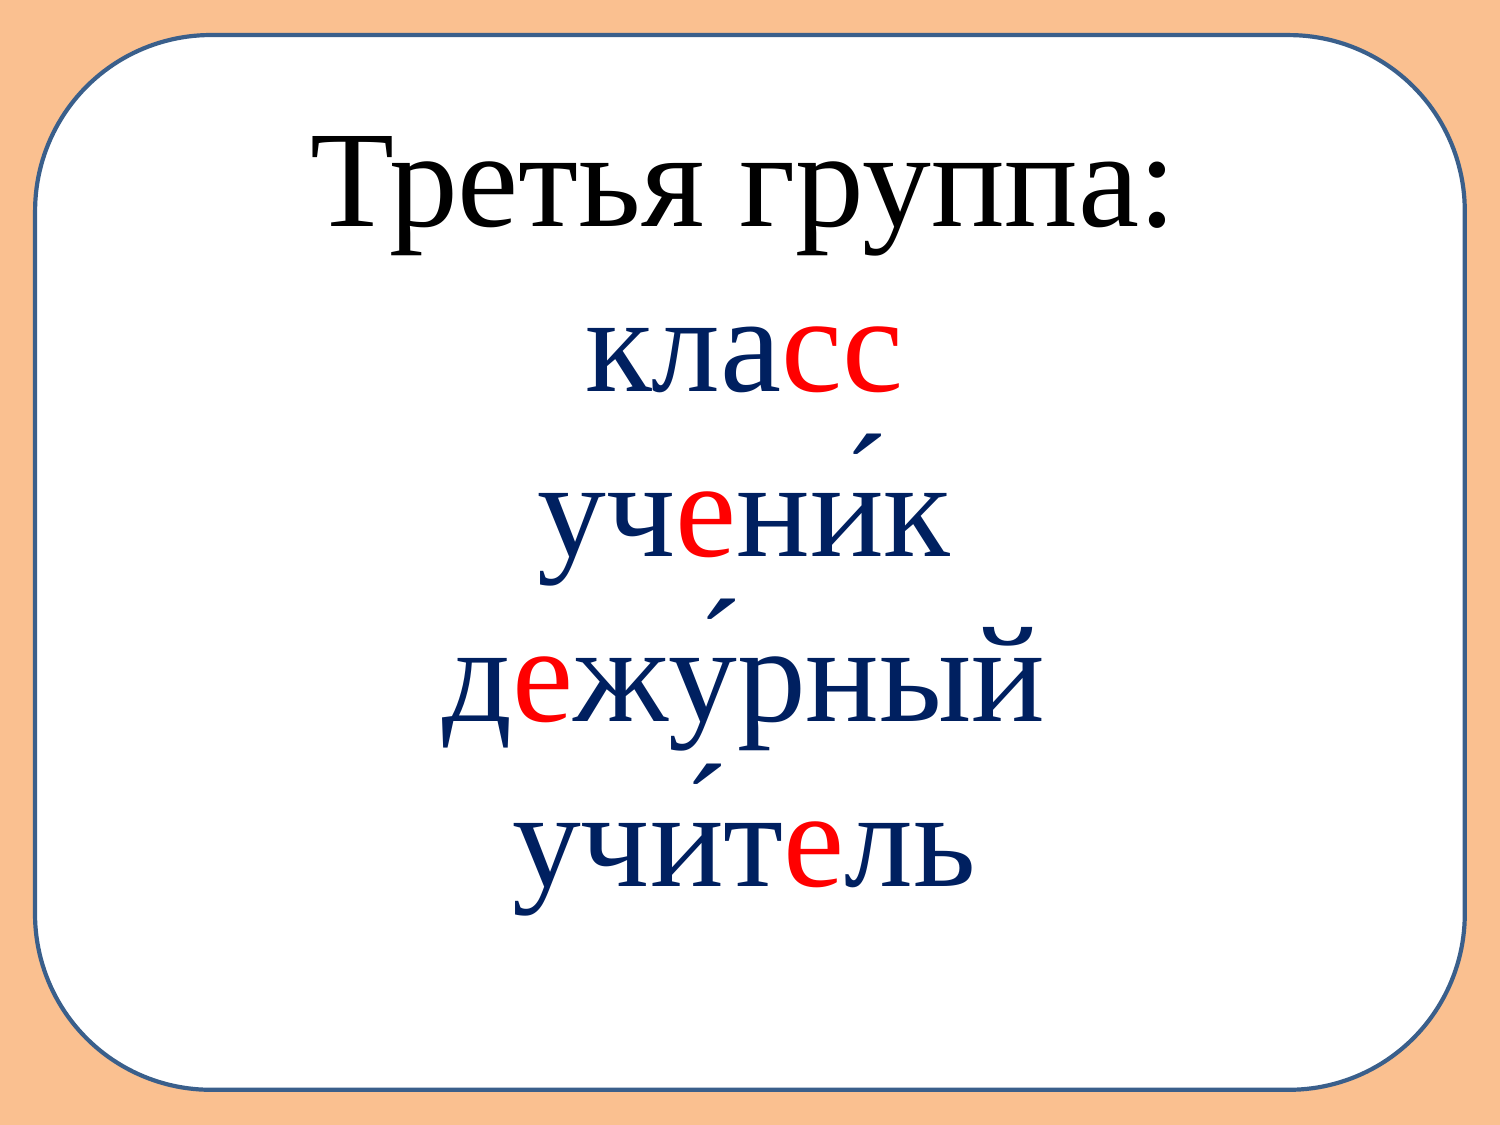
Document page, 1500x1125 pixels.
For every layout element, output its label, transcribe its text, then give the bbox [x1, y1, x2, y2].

text_box Третья группа: класс учени́к дежу́рный учи́тель [58, 82, 1430, 922]
text_box [32, 102, 1467, 1092]
text_box [88, 32, 1412, 82]
